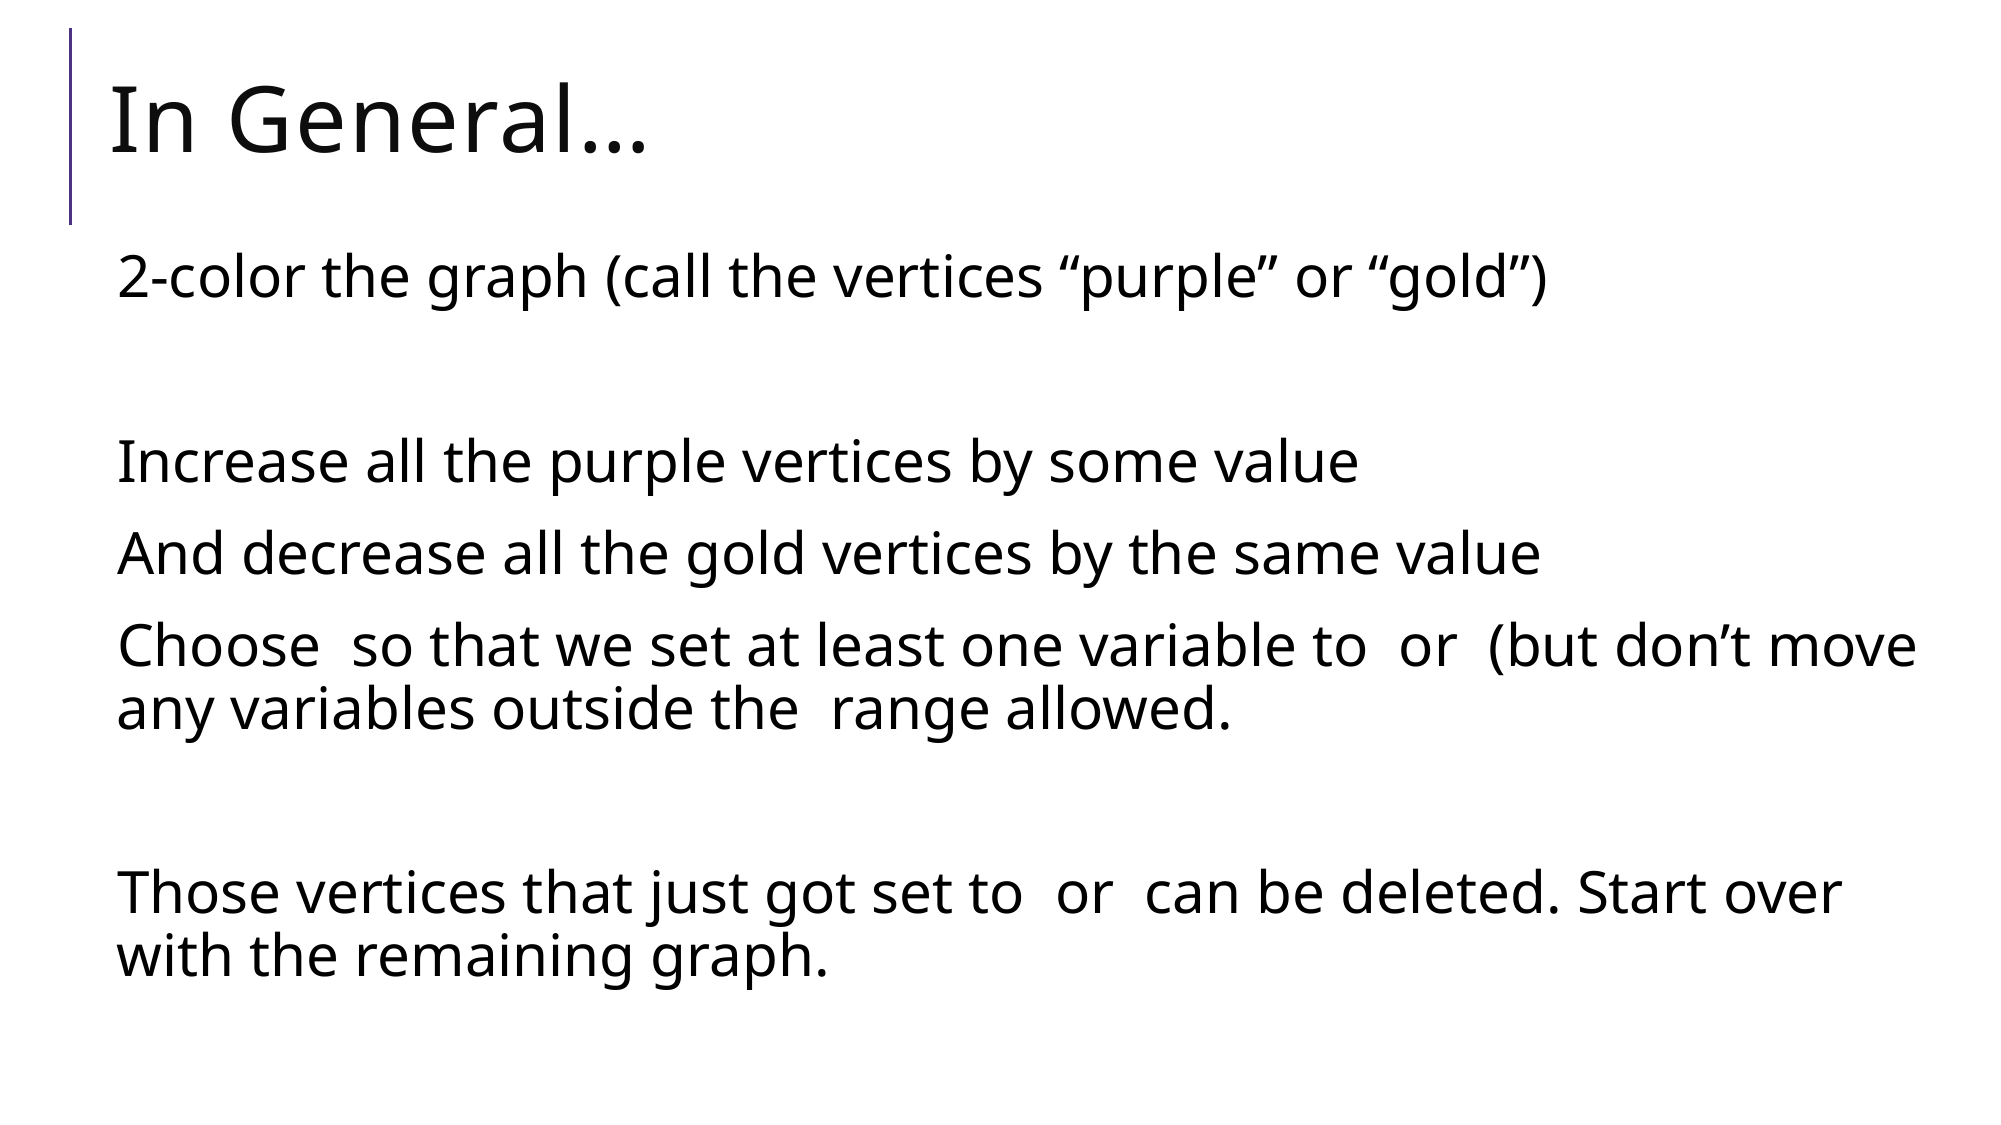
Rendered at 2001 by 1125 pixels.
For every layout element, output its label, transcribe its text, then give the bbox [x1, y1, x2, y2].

title In General… [94, 43, 1930, 210]
